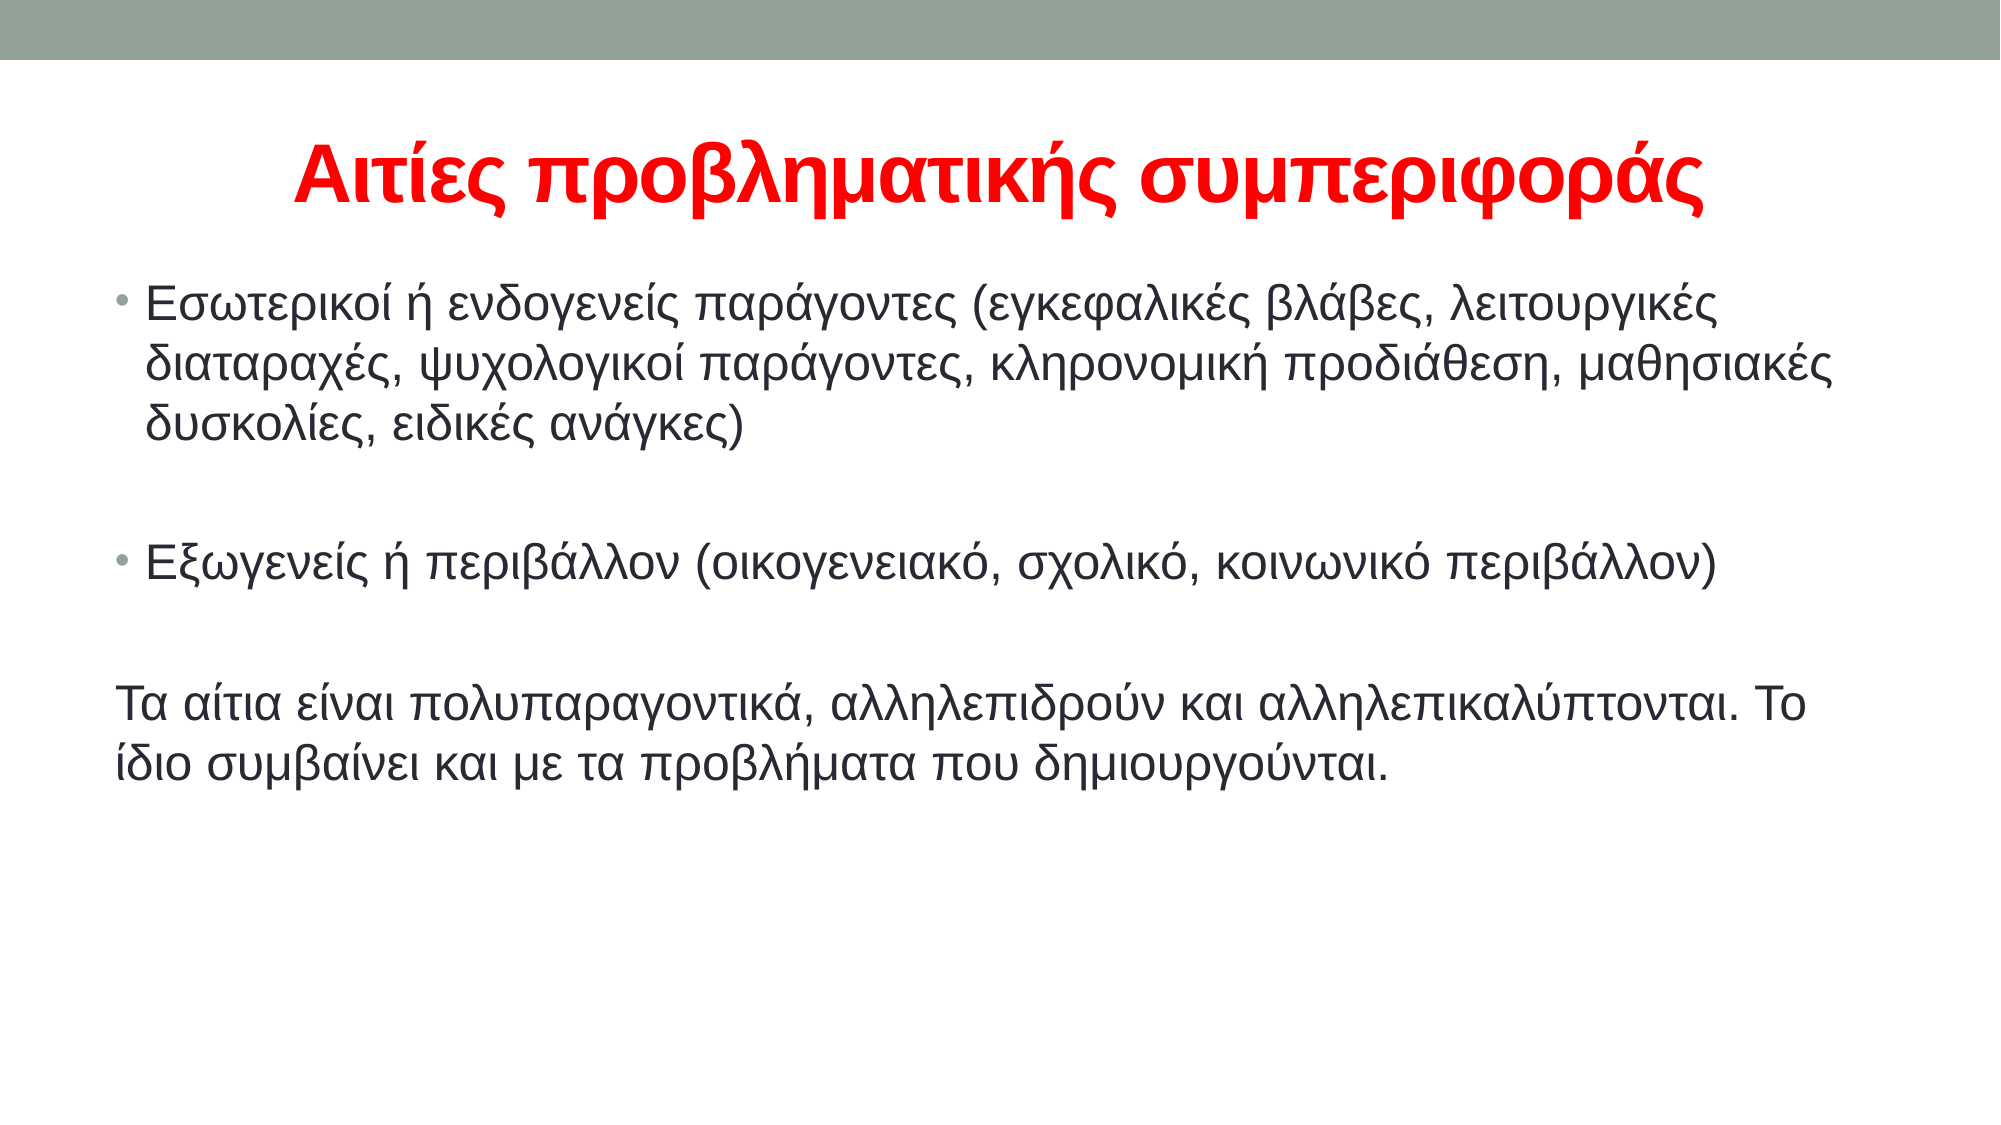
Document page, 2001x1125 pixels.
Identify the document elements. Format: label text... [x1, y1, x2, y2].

title Αιτίες προβληματικής συμπεριφοράς [99, 87, 1900, 250]
list Εσωτερικοί ή ενδογενείς παράγοντες (εγκεφαλικές βλάβες, λειτουργικές διαταραχές, ψυχολογικοί παράγοντες, κληρονομική προδιάθεση, μαθησιακές δυσκολίες, ειδικές ανάγκες) Εξωγενείς ή περιβάλλον (οικογενειακό, σχολικό, κοινωνικό περιβάλλον) Τα αίτια είναι πολυπαραγοντικά, αλληλεπιδρούν και αλληλεπικαλύπτονται. Το ίδιο συμβαίνει και με τα προβλήματα που δημιουργούνται. [99, 262, 1900, 1063]
